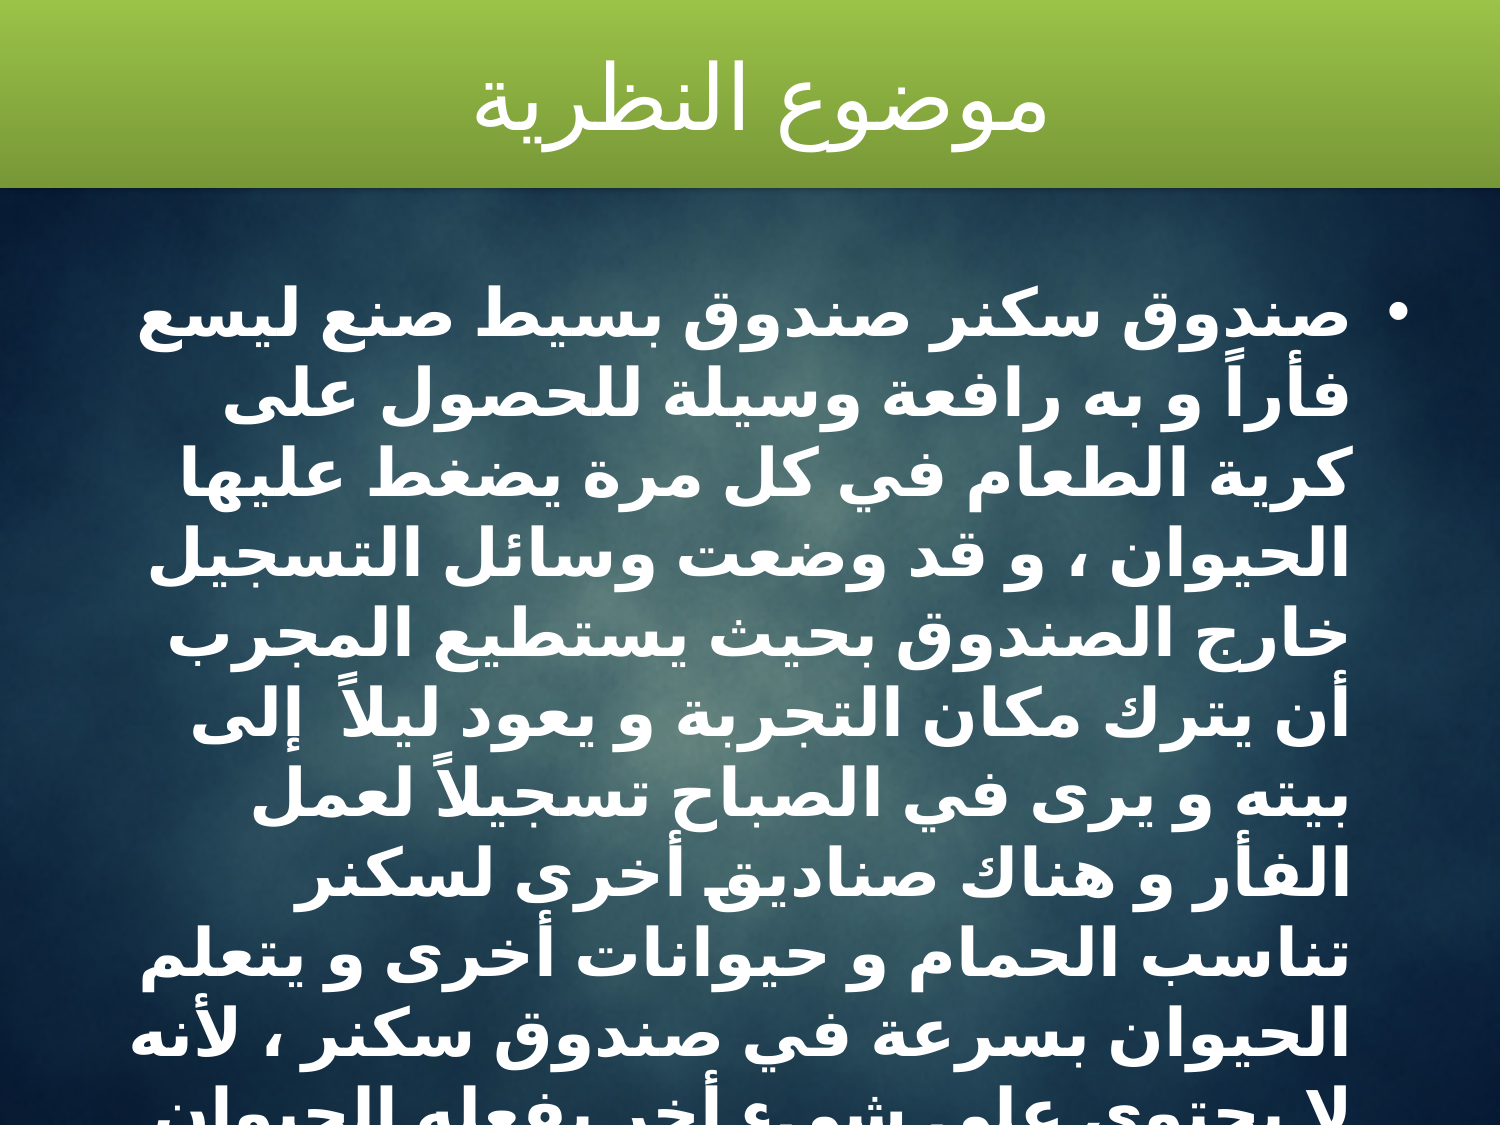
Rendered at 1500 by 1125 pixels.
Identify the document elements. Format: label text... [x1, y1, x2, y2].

title موضوع النظرية [0, 0, 1500, 188]
list صندوق سكنر صندوق بسيط صنع ليسع فأراً و به رافعة وسيلة للحصول على كرية الطعام في كل مرة يضغط عليها الحيوان ، و قد وضعت وسائل التسجيل خارج الصندوق بحيث يستطيع المجرب أن يترك مكان التجربة و يعود ليلاً إلى بيته و يرى في الصباح تسجيلاً لعمل الفأر و هناك صناديق أخرى لسكنر تناسب الحمام و حيوانات أخرى و يتعلم الحيوان بسرعة في صندوق سكنر ، لأنه لا يحتوي على شيء أخر يفعله الحيوان [75, 262, 1425, 1005]
picture [0, 188, 1500, 1125]
